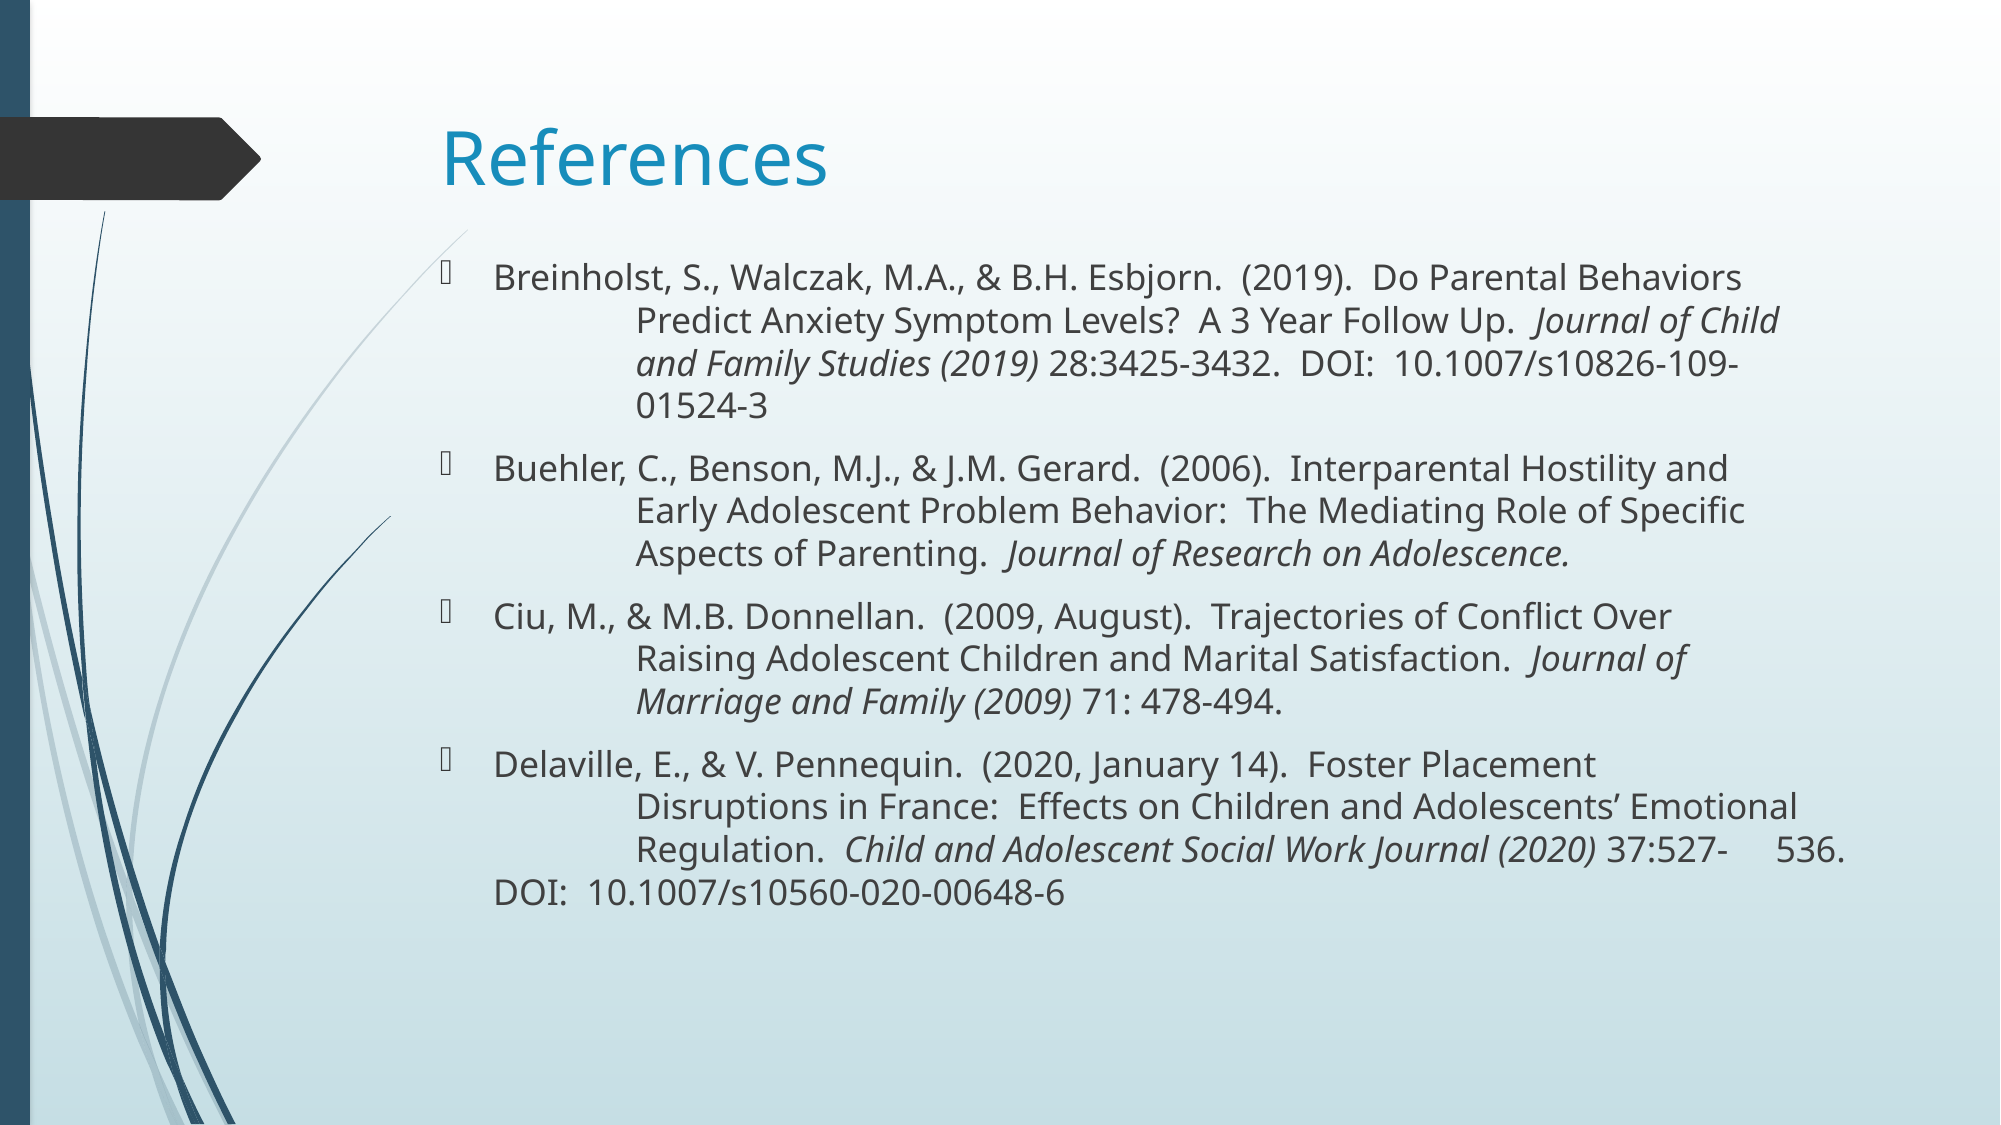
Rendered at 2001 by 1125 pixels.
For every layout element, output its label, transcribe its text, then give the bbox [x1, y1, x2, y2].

title References [425, 102, 1888, 247]
list Breinholst, S., Walczak, M.A., & B.H. Esbjorn. (2019). Do Parental Behaviors Predict Anxiety Symptom Levels? A 3 Year Follow Up. Journal of Child and Family Studies (2019) 28:3425-3432. DOI: 10.1007/s10826-109- 01524-3 Buehler, C., Benson, M.J., & J.M. Gerard. (2006). Interparental Hostility and Early Adolescent Problem Behavior: The Mediating Role of Specific Aspects of Parenting. Journal of Research on Adolescence. Ciu, M., & M.B. Donnellan. (2009, August). Trajectories of Conflict Over Raising Adolescent Children and Marital Satisfaction. Journal of Marriage and Family (2009) 71: 478-494. Delaville, E., & V. Pennequin. (2020, January 14). Foster Placement Disruptions in France: Effects on Children and Adolescents’ Emotional Regulation. Child and Adolescent Social Work Journal (2020) 37:527- 536. DOI: 10.1007/s10560-020-00648-6 [424, 247, 1888, 1108]
